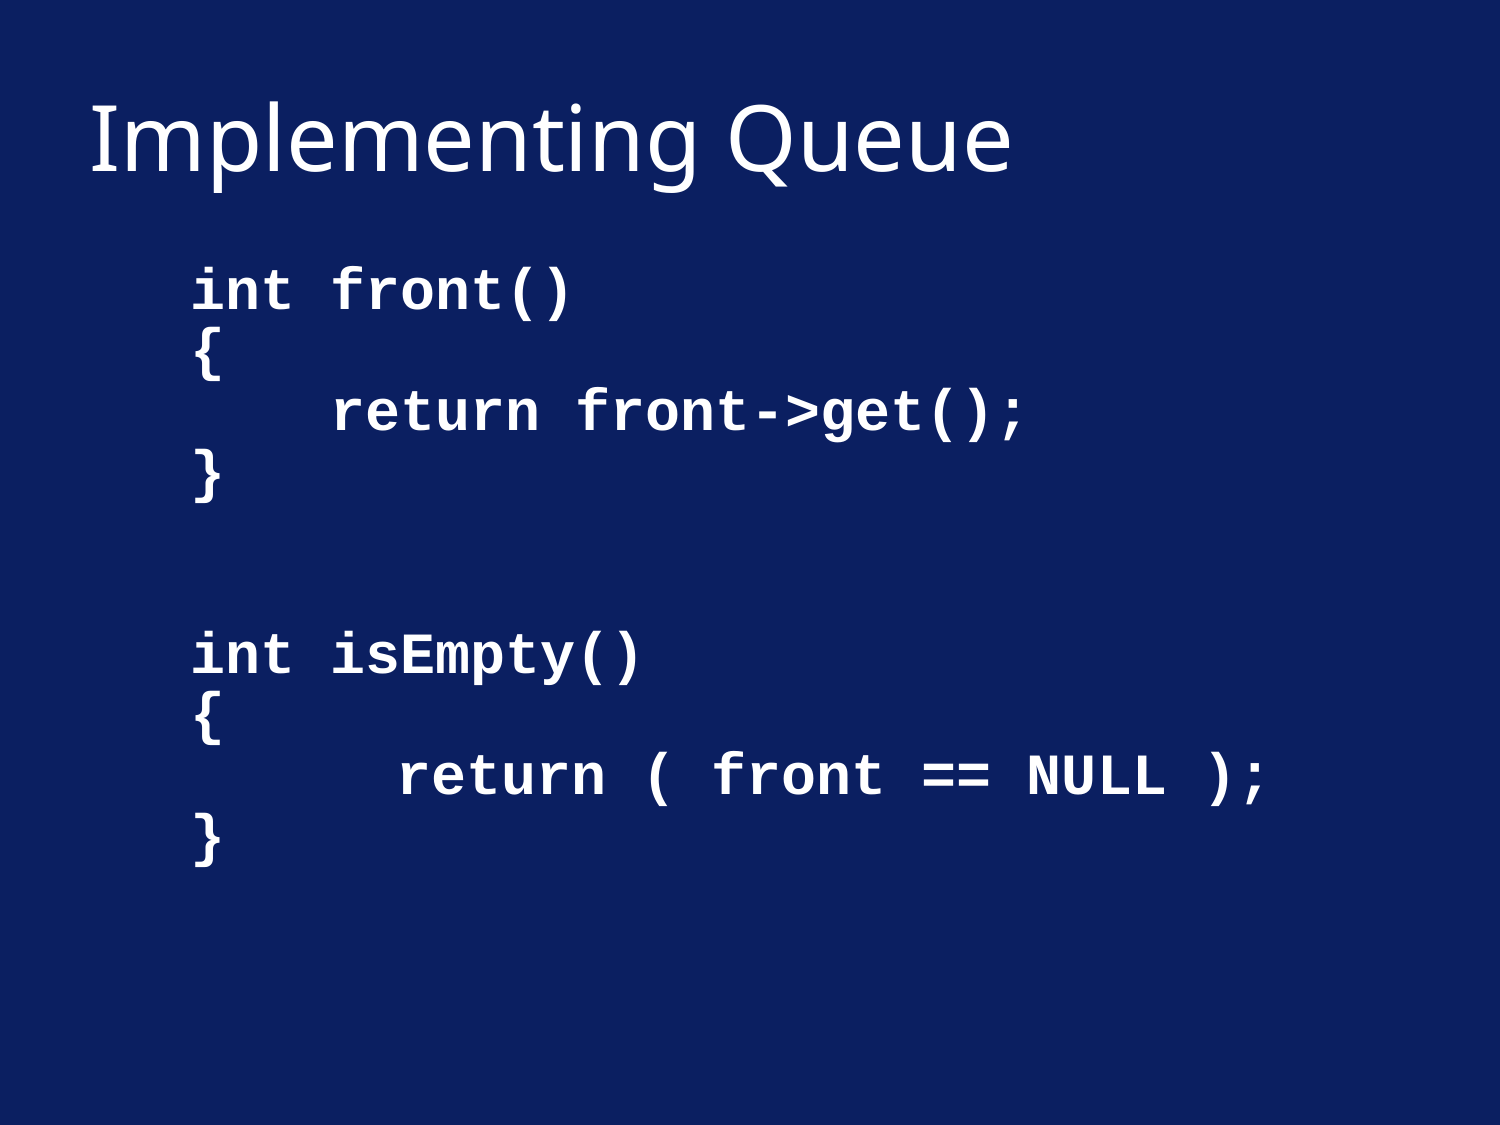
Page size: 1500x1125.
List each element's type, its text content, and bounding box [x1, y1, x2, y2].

title Implementing Queue [74, 59, 1425, 210]
list int front() { return front->get(); } int isEmpty() { return ( front == NULL ); } [175, 262, 1500, 1013]
